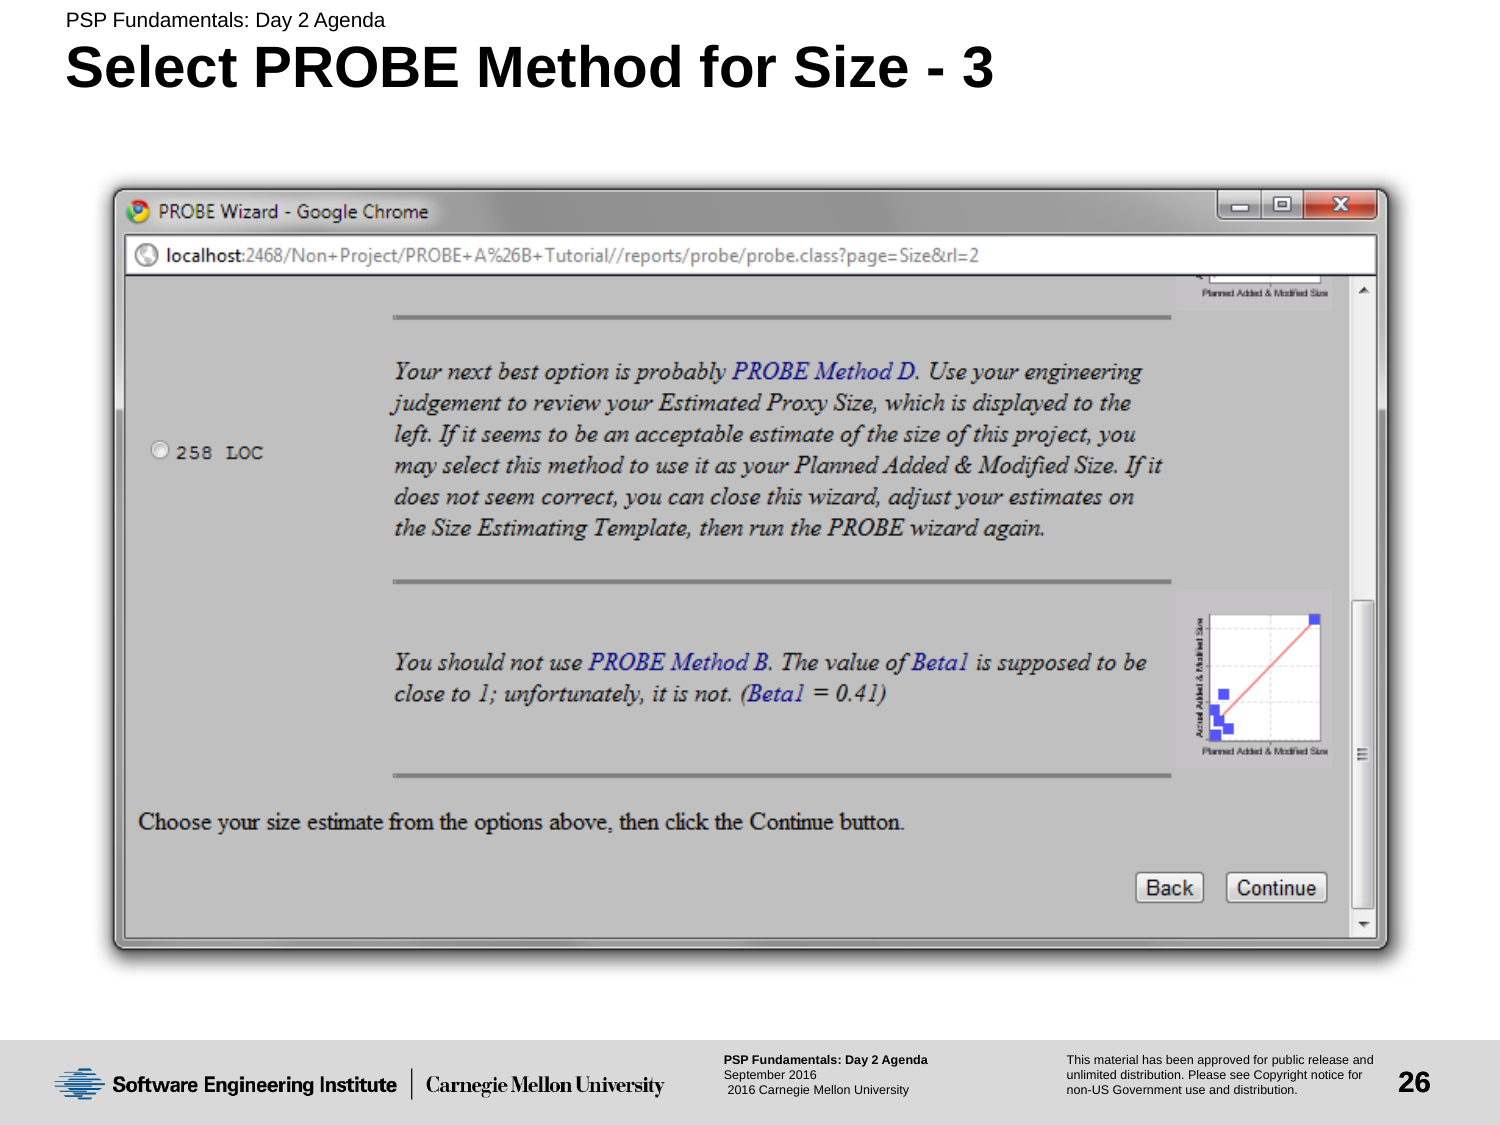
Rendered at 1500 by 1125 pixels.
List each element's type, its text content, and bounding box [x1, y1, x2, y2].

title Select PROBE Method for Size - 3 [65, 37, 1430, 148]
picture [46, 1061, 673, 1104]
picture [93, 170, 1417, 980]
